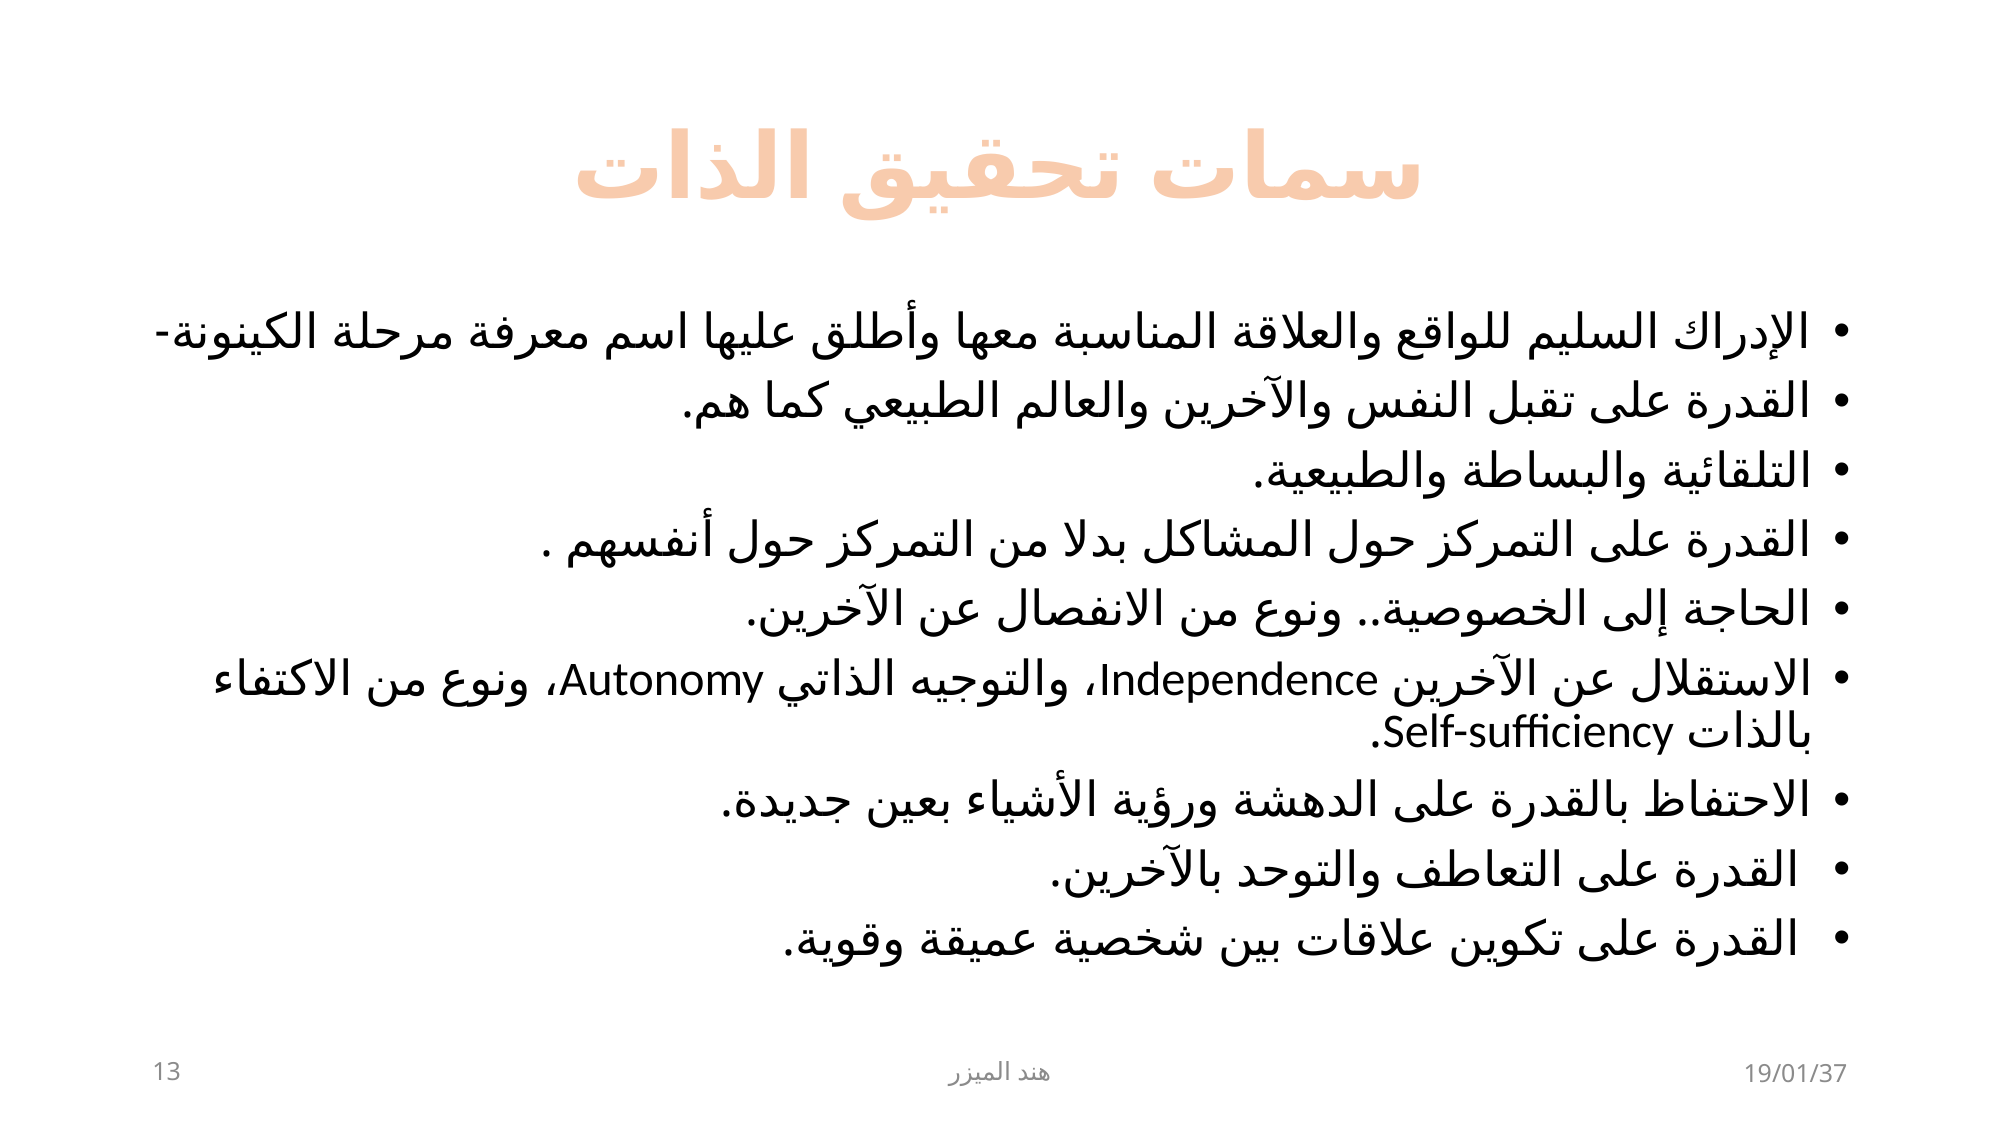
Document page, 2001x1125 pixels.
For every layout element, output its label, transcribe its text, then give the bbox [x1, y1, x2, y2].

slide_number 13 [137, 1042, 588, 1103]
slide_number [1412, 1042, 1863, 1103]
title سمات تحقيق الذات [137, 59, 1863, 278]
footer هند الميزر [662, 1042, 1338, 1103]
list الإدراك السليم للواقع والعلاقة المناسبة معها وأطلق عليها اسم معرفة مرحلة الكينونة- القدرة على تقبل النفس والآخرين والعالم الطبيعي كما هم. التلقائية والبساطة والطبيعية. القدرة على التمركز حول المشاكل بدلا من التمركز حول أنفسهم . الحاجة إلى الخصوصية.. ونوع من الانفصال عن الآخرين. الاستقلال عن الآخرين Independence، والتوجيه الذاتي Autonomy، ونوع من الاكتفاء بالذات Self-sufficiency. الاحتفاظ بالقدرة على الدهشة ورؤية الأشياء بعين جديدة. القدرة على التعاطف والتوحد بالآخرين. القدرة على تكوين علاقات بين شخصية عميقة وقوية. [137, 299, 1863, 1014]
